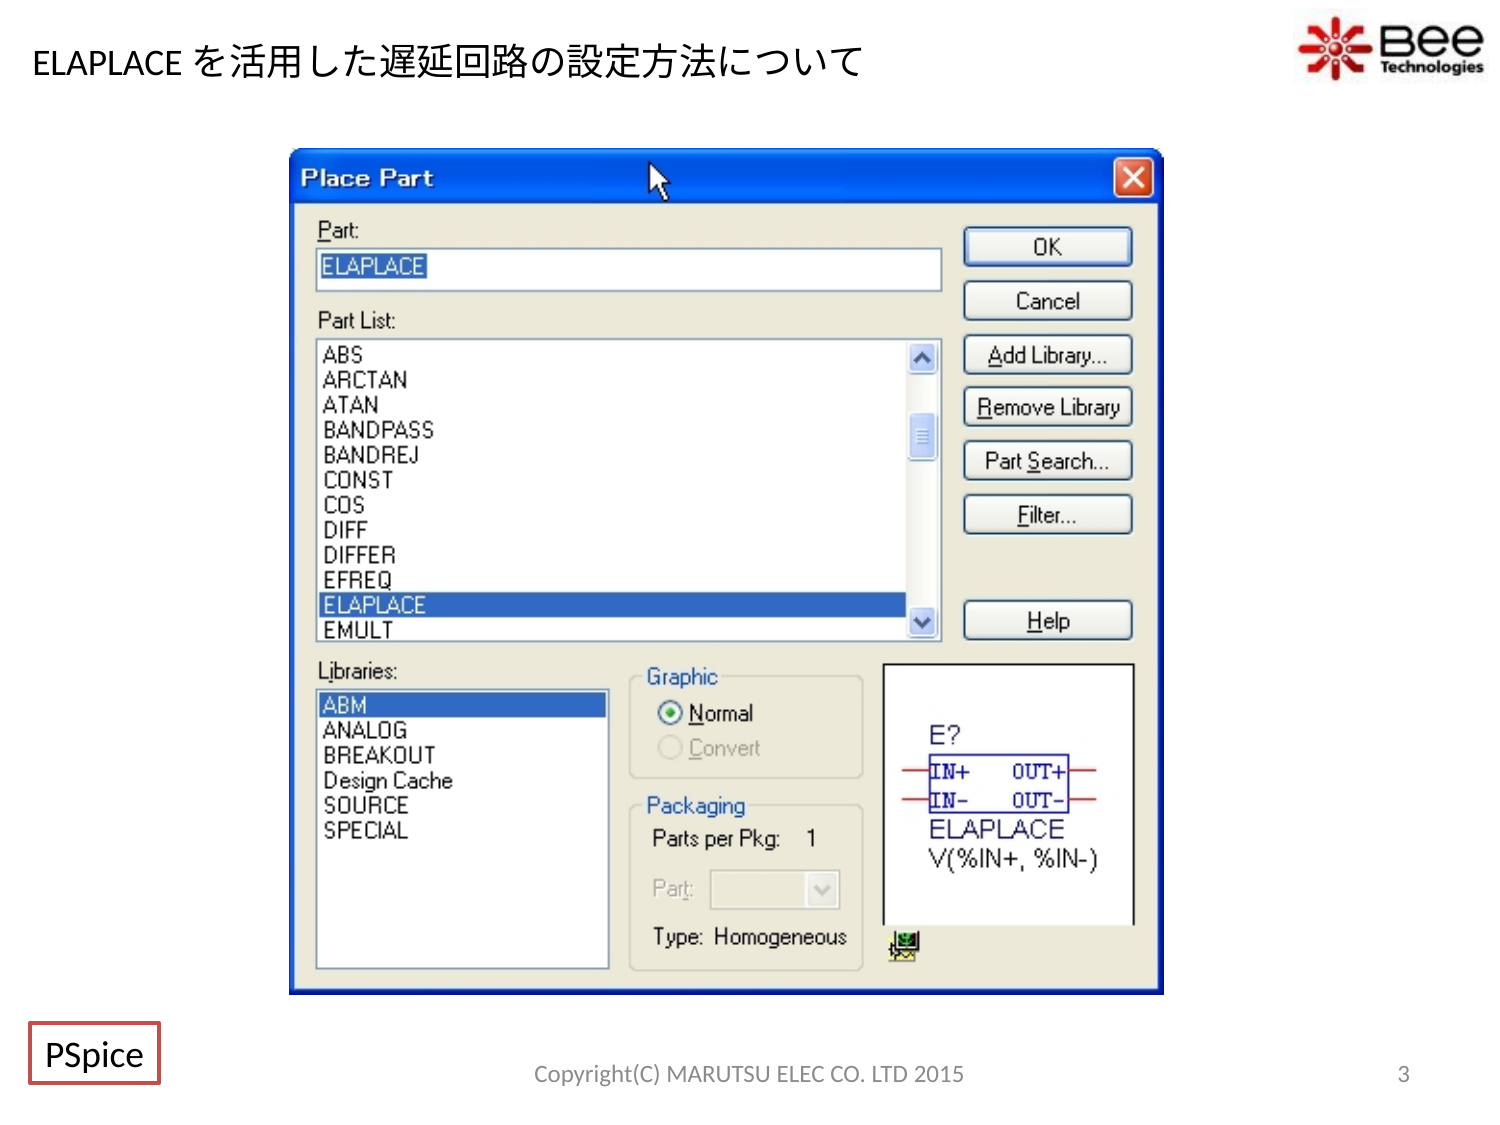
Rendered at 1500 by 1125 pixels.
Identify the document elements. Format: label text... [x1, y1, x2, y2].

slide_number 3 [1074, 1042, 1425, 1103]
text_box PSpice [28, 1021, 161, 1085]
footer Copyright(C) MARUTSU ELEC CO. LTD 2015 [512, 1042, 988, 1103]
picture [1293, 8, 1489, 91]
picture [288, 148, 1164, 995]
text_box ELAPLACEを活用した遅延回路の設定方法について [17, 30, 1034, 91]
